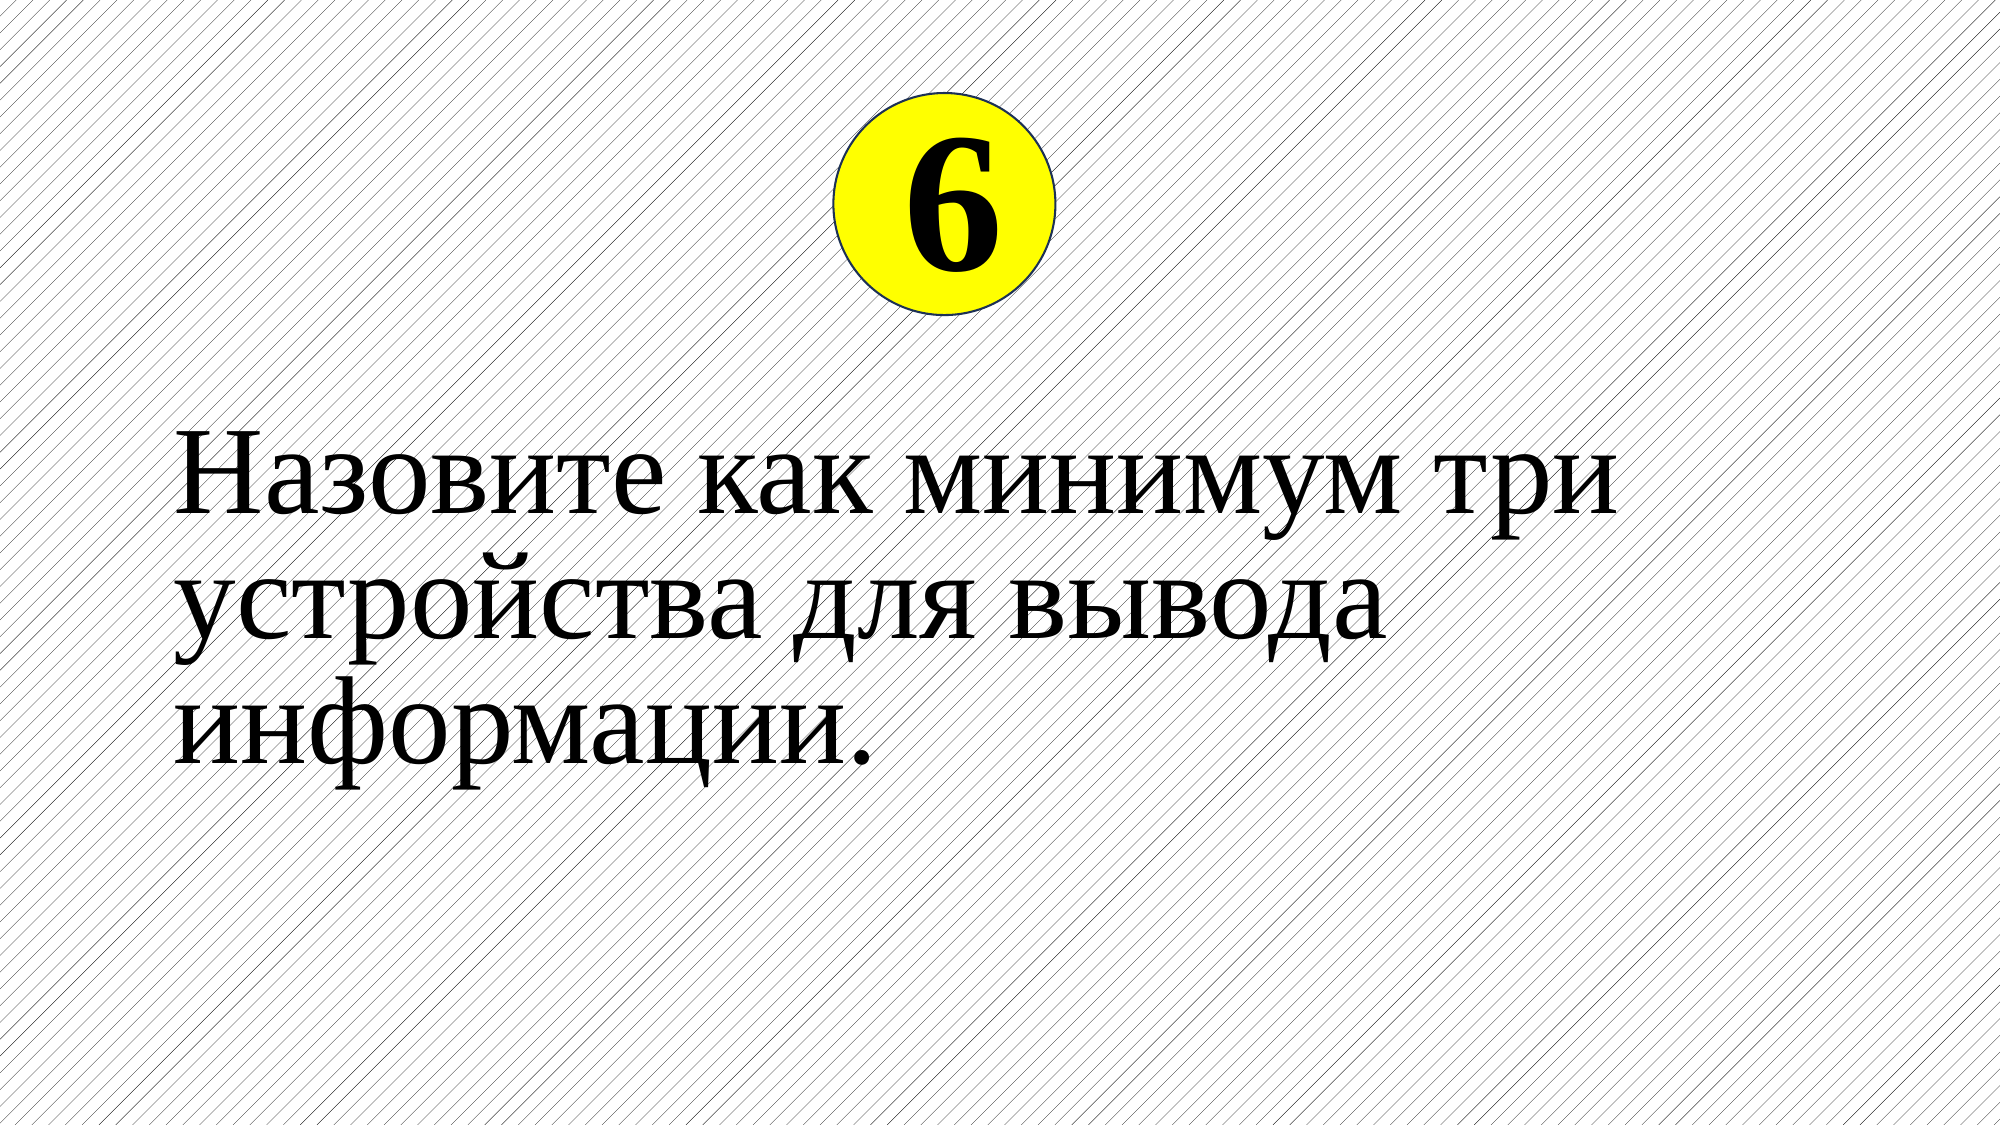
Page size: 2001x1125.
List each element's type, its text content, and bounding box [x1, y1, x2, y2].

text_box Назовите как минимум три устройства для вывода информации. [83, 406, 1916, 796]
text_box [833, 62, 1056, 321]
